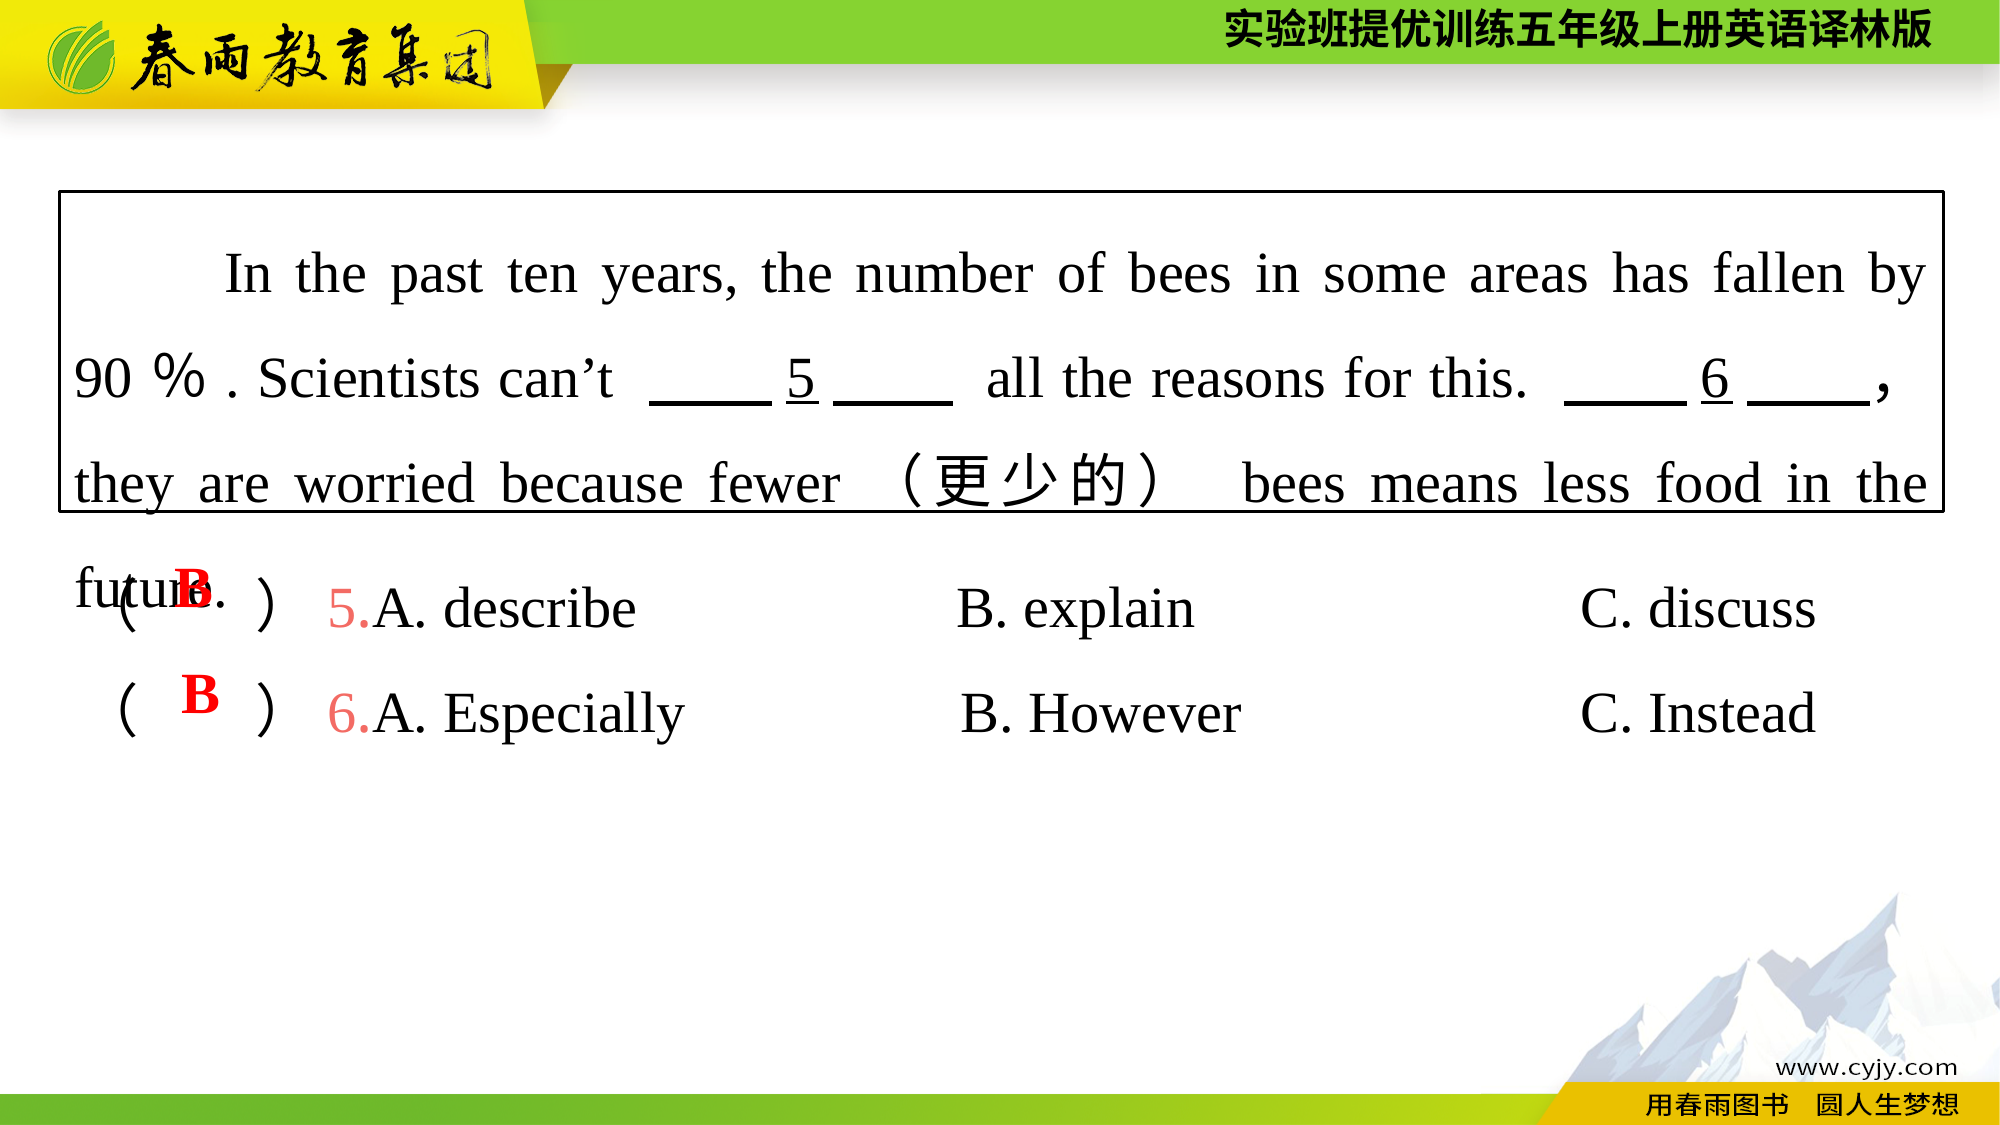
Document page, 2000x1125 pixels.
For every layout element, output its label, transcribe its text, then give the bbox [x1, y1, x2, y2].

text_box B [166, 647, 235, 733]
text_box （ ）5.A. describe B. explain C. discuss （ ）6.A. Especially B. However C. Instead [65, 527, 1950, 752]
list In the past ten years, the number of bees in some areas has fallen by 90％. Scientists can’t 5 all the reasons for this. 6 ， they are worried because fewer（更少的） bees means less food in the future. [59, 191, 1944, 512]
text_box B [160, 541, 229, 627]
picture [0, 0, 2000, 1125]
